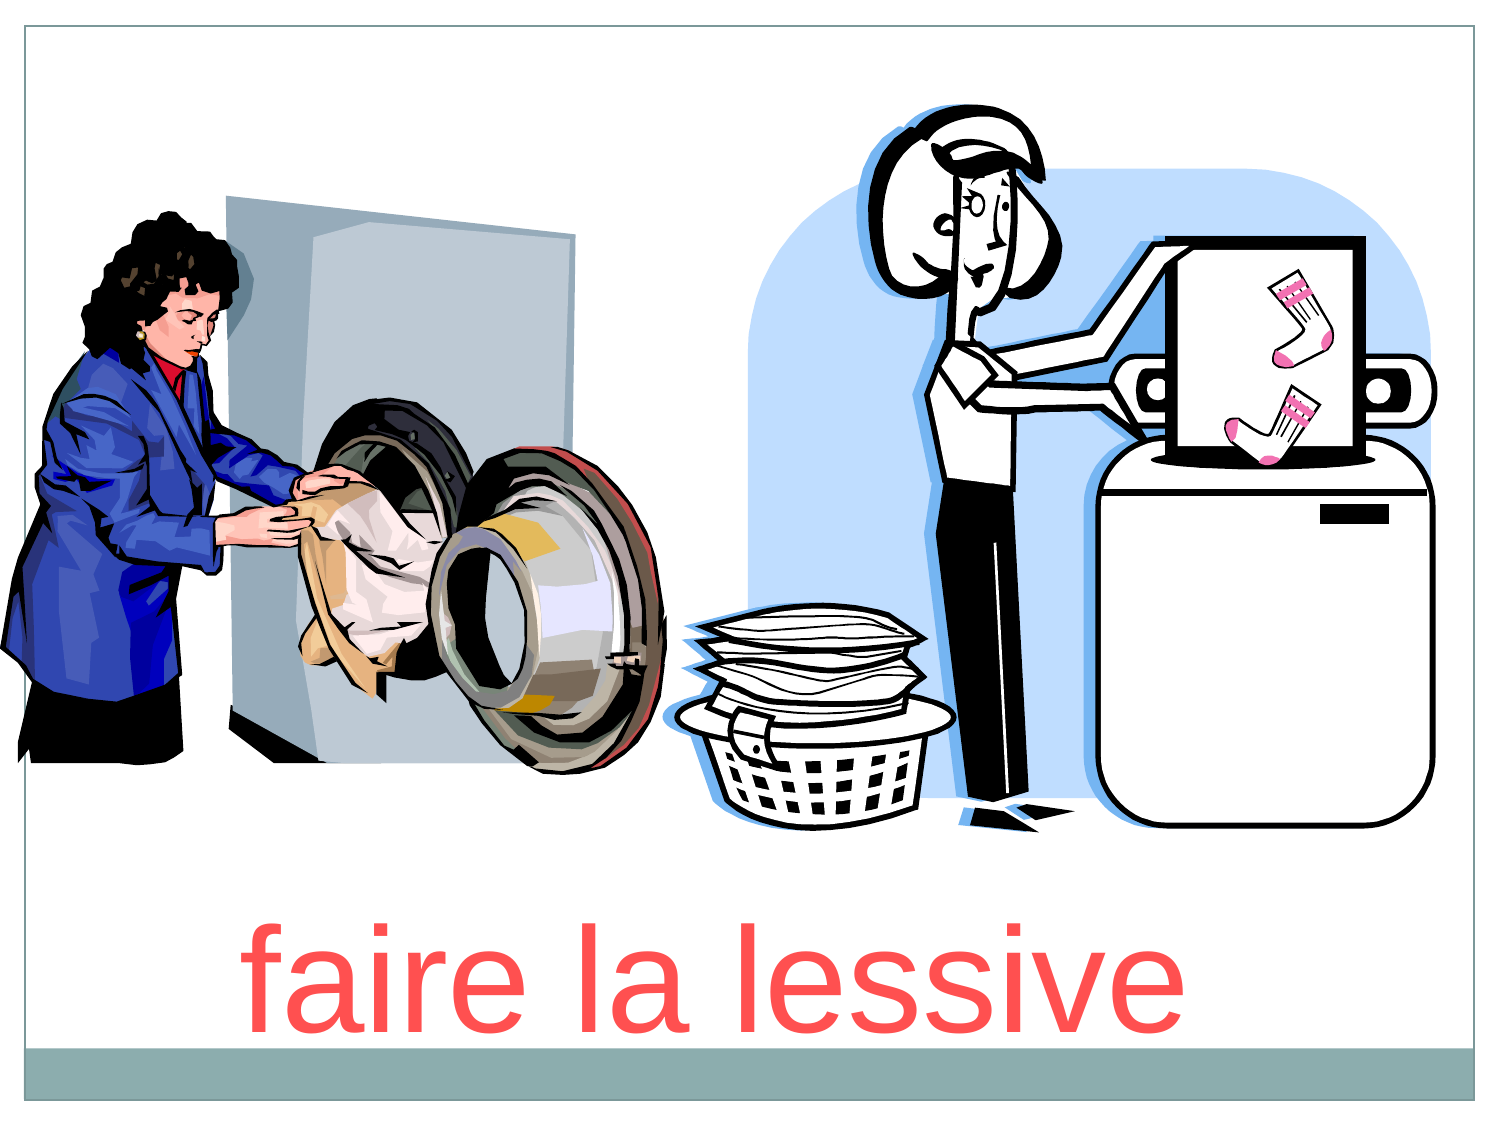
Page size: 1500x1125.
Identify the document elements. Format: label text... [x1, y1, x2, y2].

picture [0, 99, 1438, 861]
text_box faire la lessive [224, 874, 1350, 1070]
